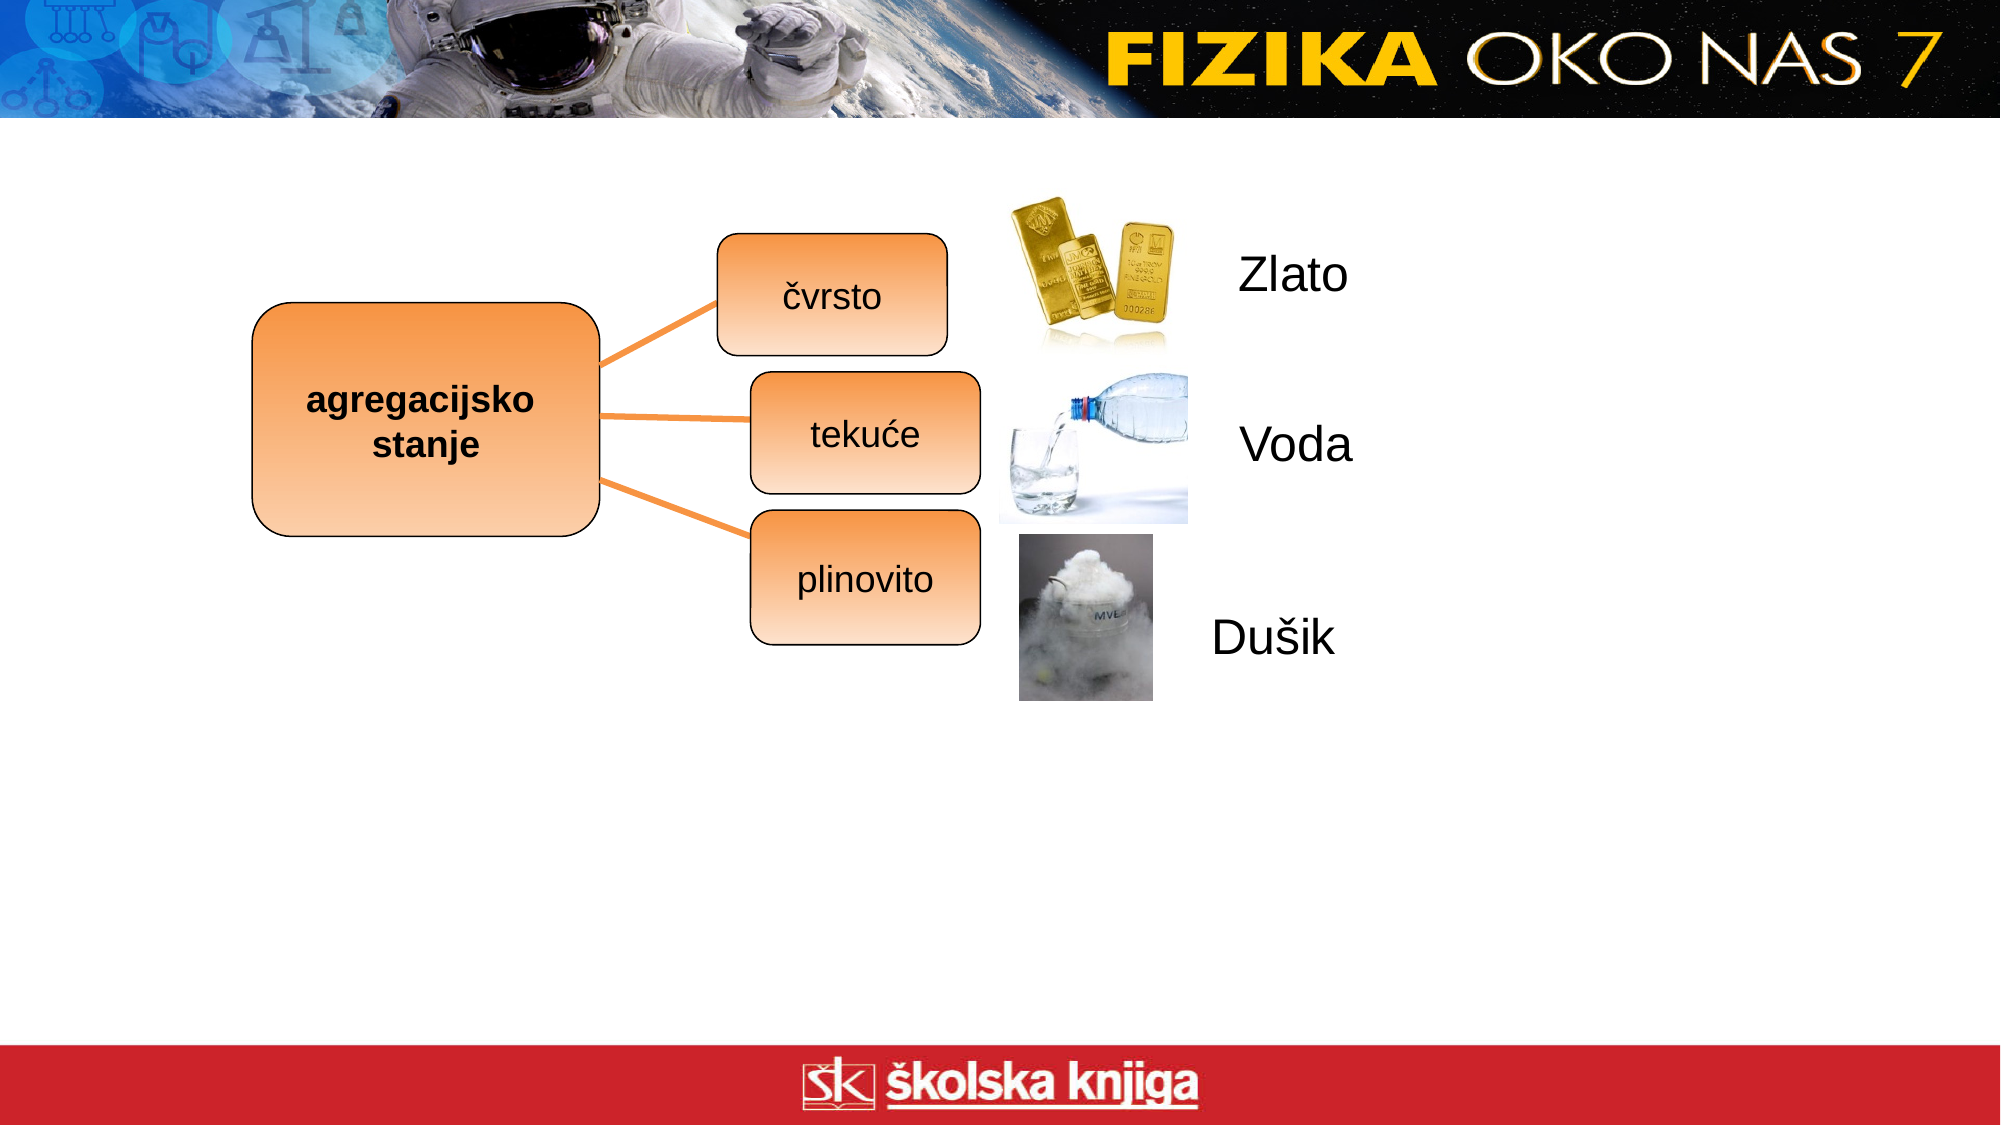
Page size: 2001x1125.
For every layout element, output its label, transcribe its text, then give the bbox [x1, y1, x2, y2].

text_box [599, 415, 751, 420]
text_box Dušik [1196, 597, 1382, 673]
text_box Voda [1224, 404, 1369, 479]
text_box agregacijsko stanje [252, 302, 600, 537]
picture [0, 0, 2001, 1125]
text_box plinovito [750, 510, 981, 645]
text_box Zlato [1223, 233, 1382, 309]
text_box tekuće [750, 371, 981, 494]
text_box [599, 302, 718, 366]
text_box čvrsto [717, 233, 948, 356]
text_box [599, 479, 751, 537]
